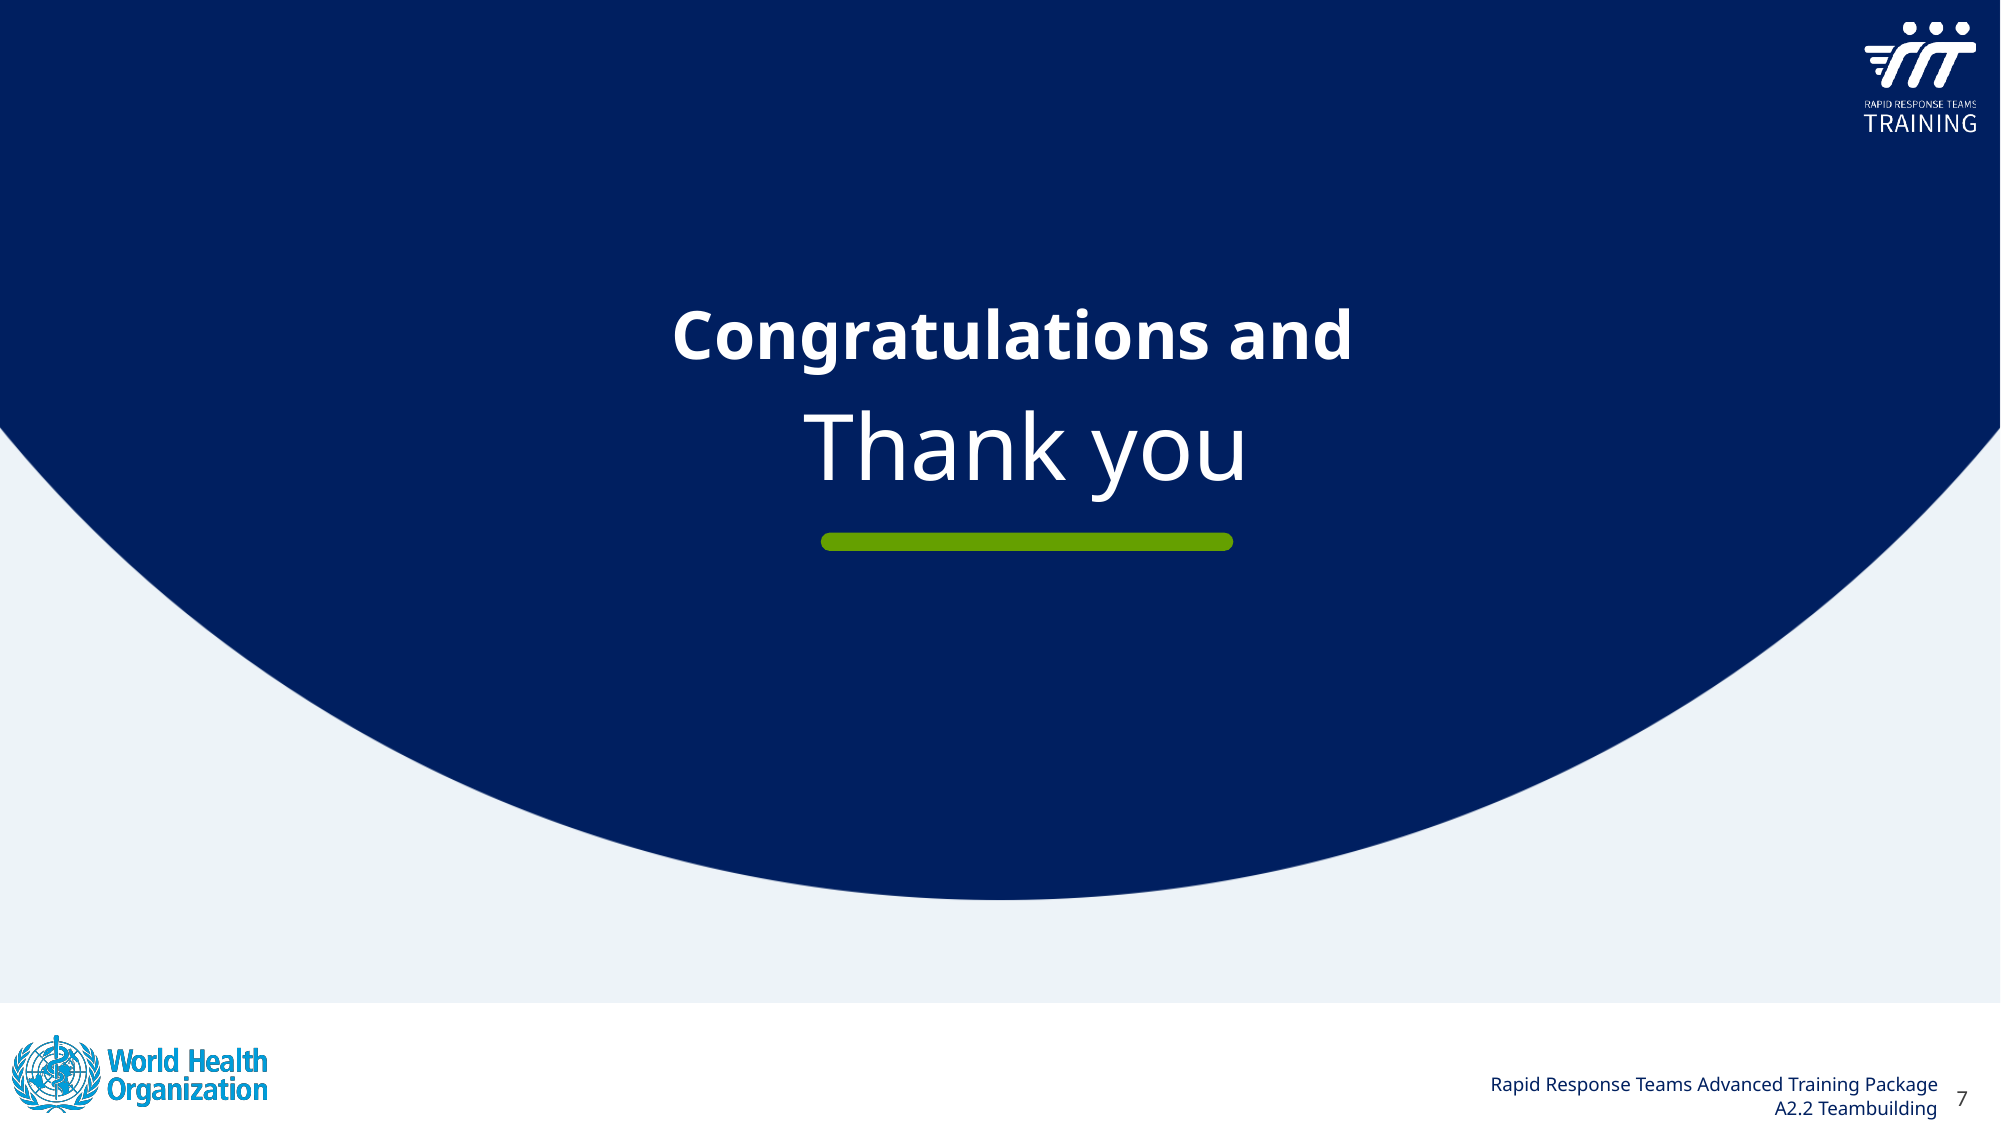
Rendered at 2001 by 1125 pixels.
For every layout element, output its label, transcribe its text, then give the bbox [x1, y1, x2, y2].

picture [50, 1108, 62, 1113]
picture [34, 1054, 43, 1078]
picture [12, 1083, 48, 1113]
text_box Congratulations and [523, 267, 1521, 408]
picture [24, 1054, 36, 1087]
picture [36, 1088, 78, 1105]
picture [30, 1083, 37, 1091]
picture [0, 0, 2001, 1003]
picture [12, 1035, 54, 1068]
picture [71, 1053, 90, 1091]
picture [22, 1062, 26, 1077]
picture [59, 1035, 267, 1113]
picture [40, 1062, 47, 1070]
picture [46, 1056, 54, 1062]
